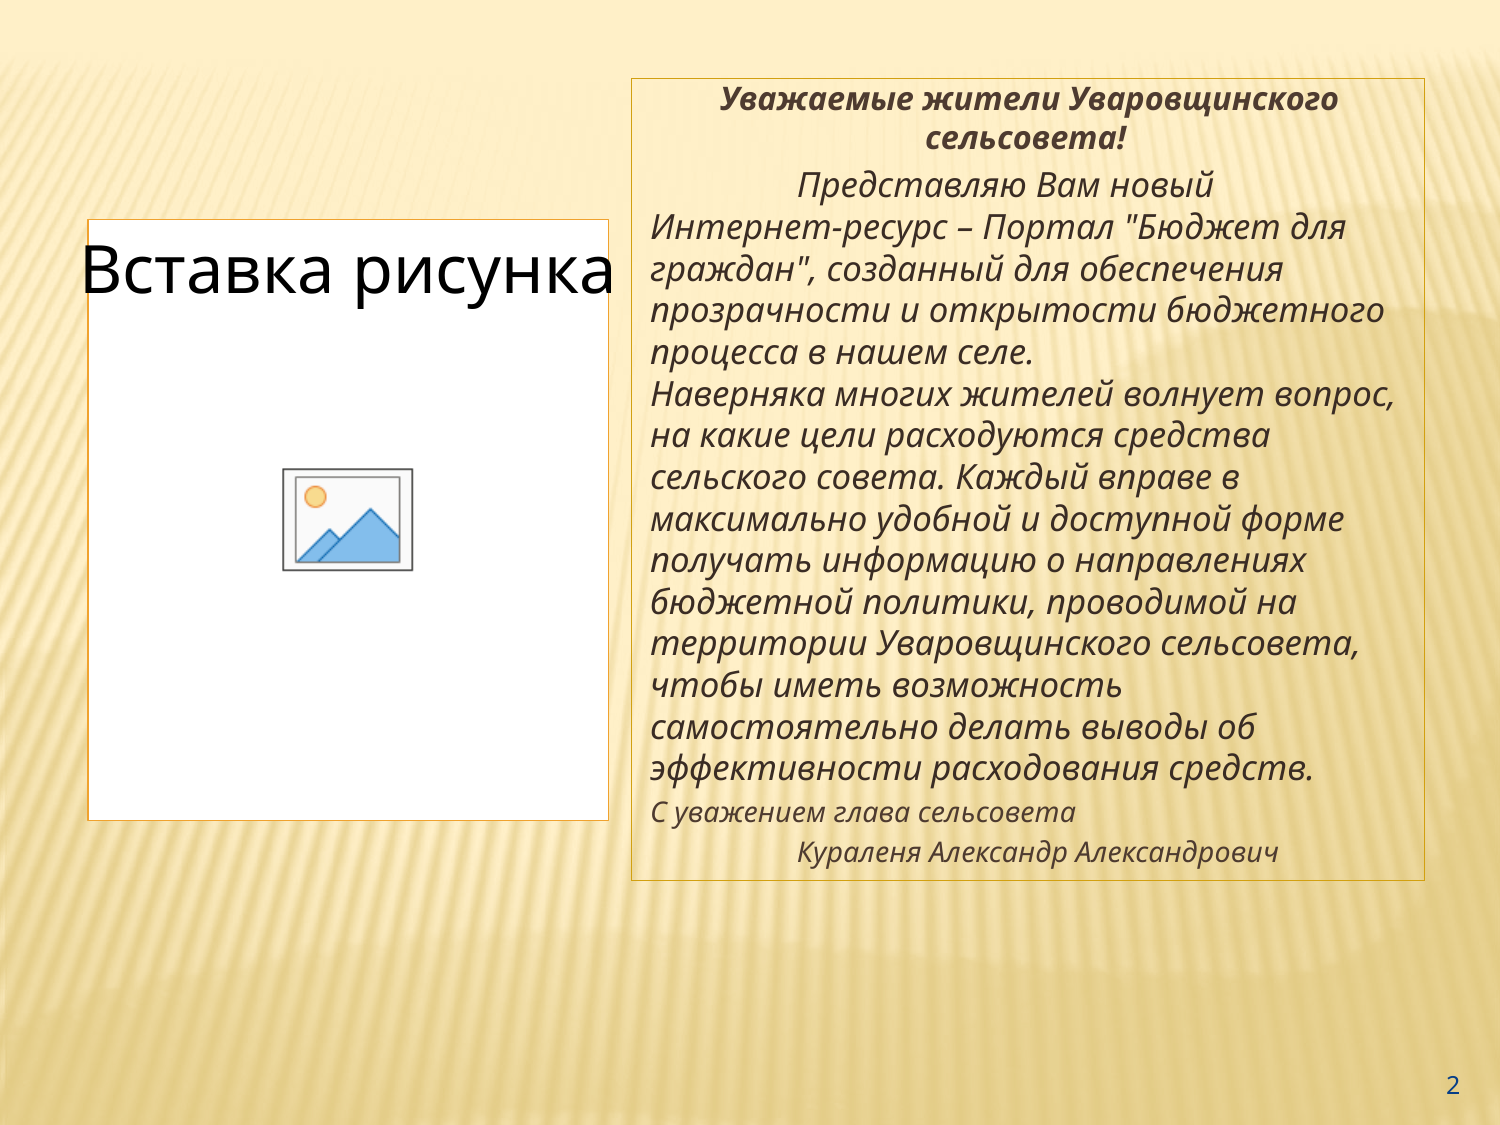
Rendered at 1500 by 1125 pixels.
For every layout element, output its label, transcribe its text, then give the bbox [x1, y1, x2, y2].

slide_number 2 [1350, 1062, 1475, 1103]
list Уважаемые жители Уваровщинского сельсовета! Представляю Вам новый Интернет-ресурс – Портал "Бюджет для граждан", созданный для обеспечения прозрачности и открытости бюджетного процесса в нашем селе. Наверняка многих жителей волнует вопрос, на какие цели расходуются средства сельского совета. Каждый вправе в максимально удобной и доступной форме получать информацию о направлениях бюджетной политики, проводимой на территории Уваровщинского сельсовета, чтобы иметь возможность самостоятельно делать выводы об эффективности расходования средств. С уважением глава сельсовета Кураленя Александр Александрович [631, 78, 1425, 881]
picture [88, 219, 609, 821]
